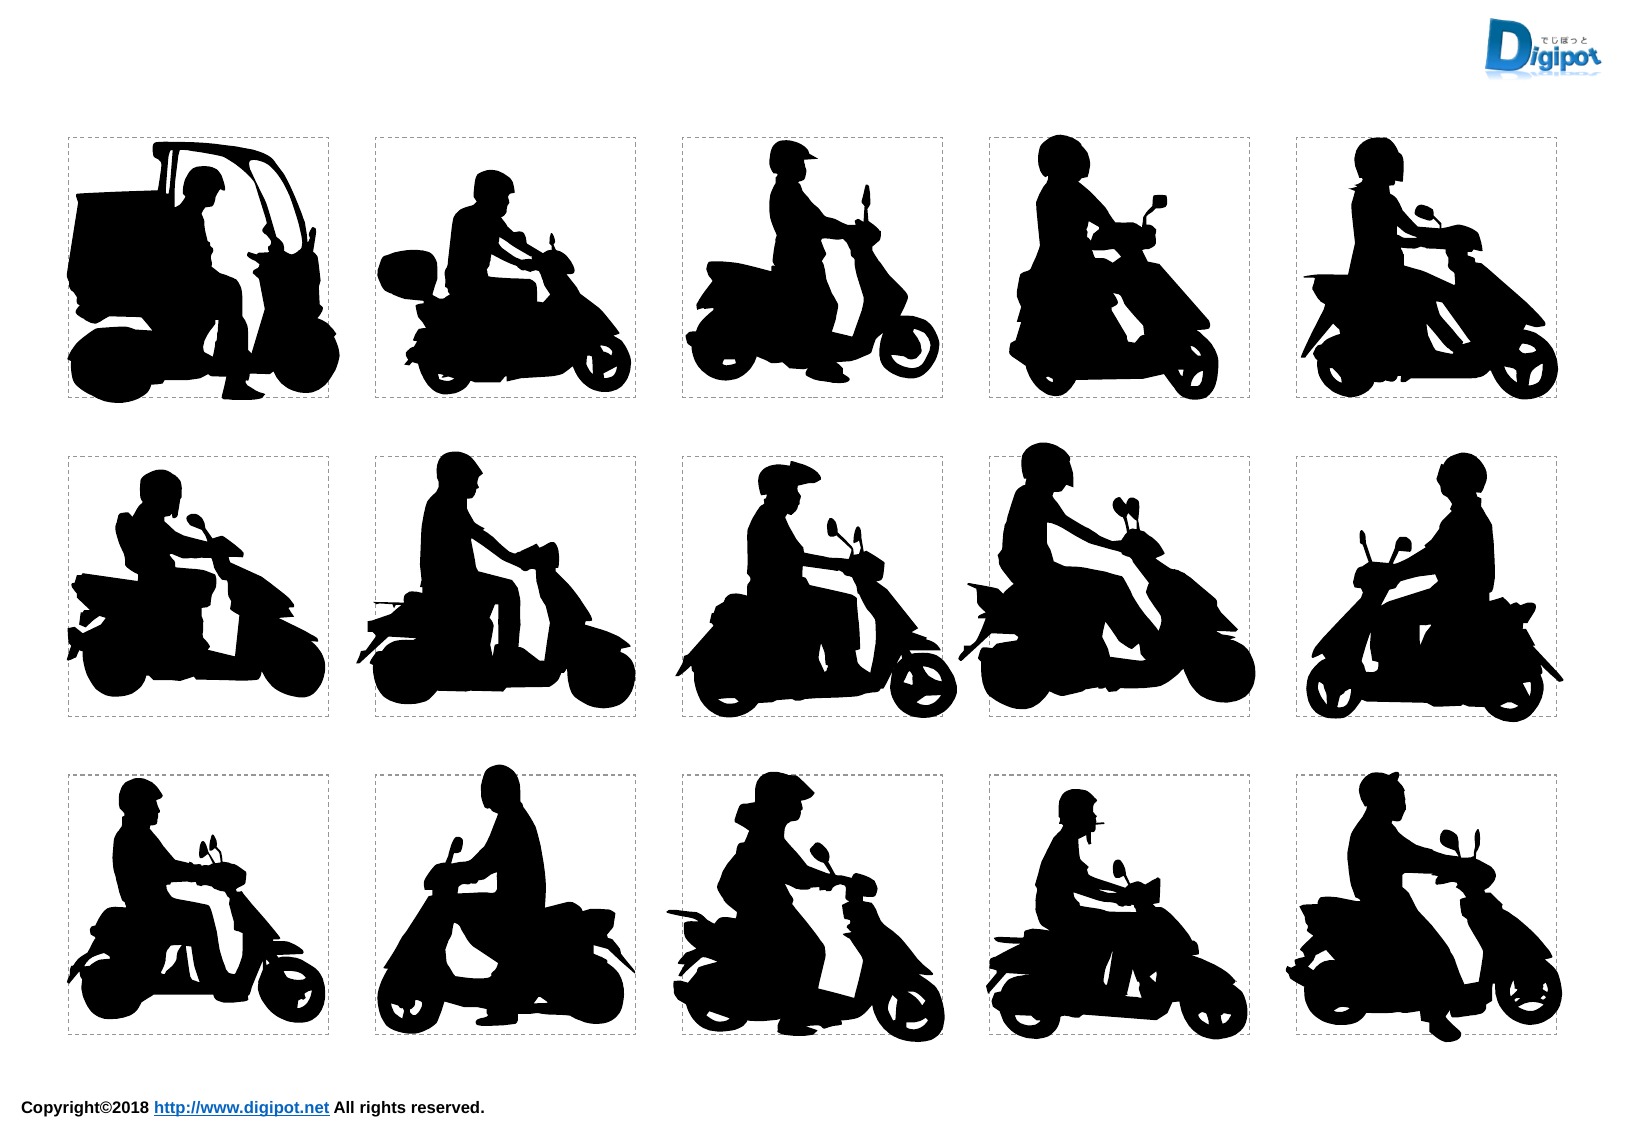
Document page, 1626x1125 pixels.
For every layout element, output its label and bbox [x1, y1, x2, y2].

text_box [666, 771, 945, 1043]
picture [1485, 18, 1602, 82]
text_box [1300, 137, 1559, 400]
text_box [958, 442, 1256, 710]
text_box [685, 140, 940, 384]
text_box [1009, 134, 1219, 400]
text_box [66, 469, 326, 698]
text_box [675, 460, 957, 718]
text_box [1306, 452, 1564, 723]
text_box [356, 451, 636, 709]
text_box [66, 778, 326, 1023]
text_box [66, 141, 340, 403]
text_box [1285, 771, 1563, 1043]
text_box [985, 789, 1248, 1040]
text_box [377, 169, 632, 395]
text_box [377, 764, 636, 1034]
